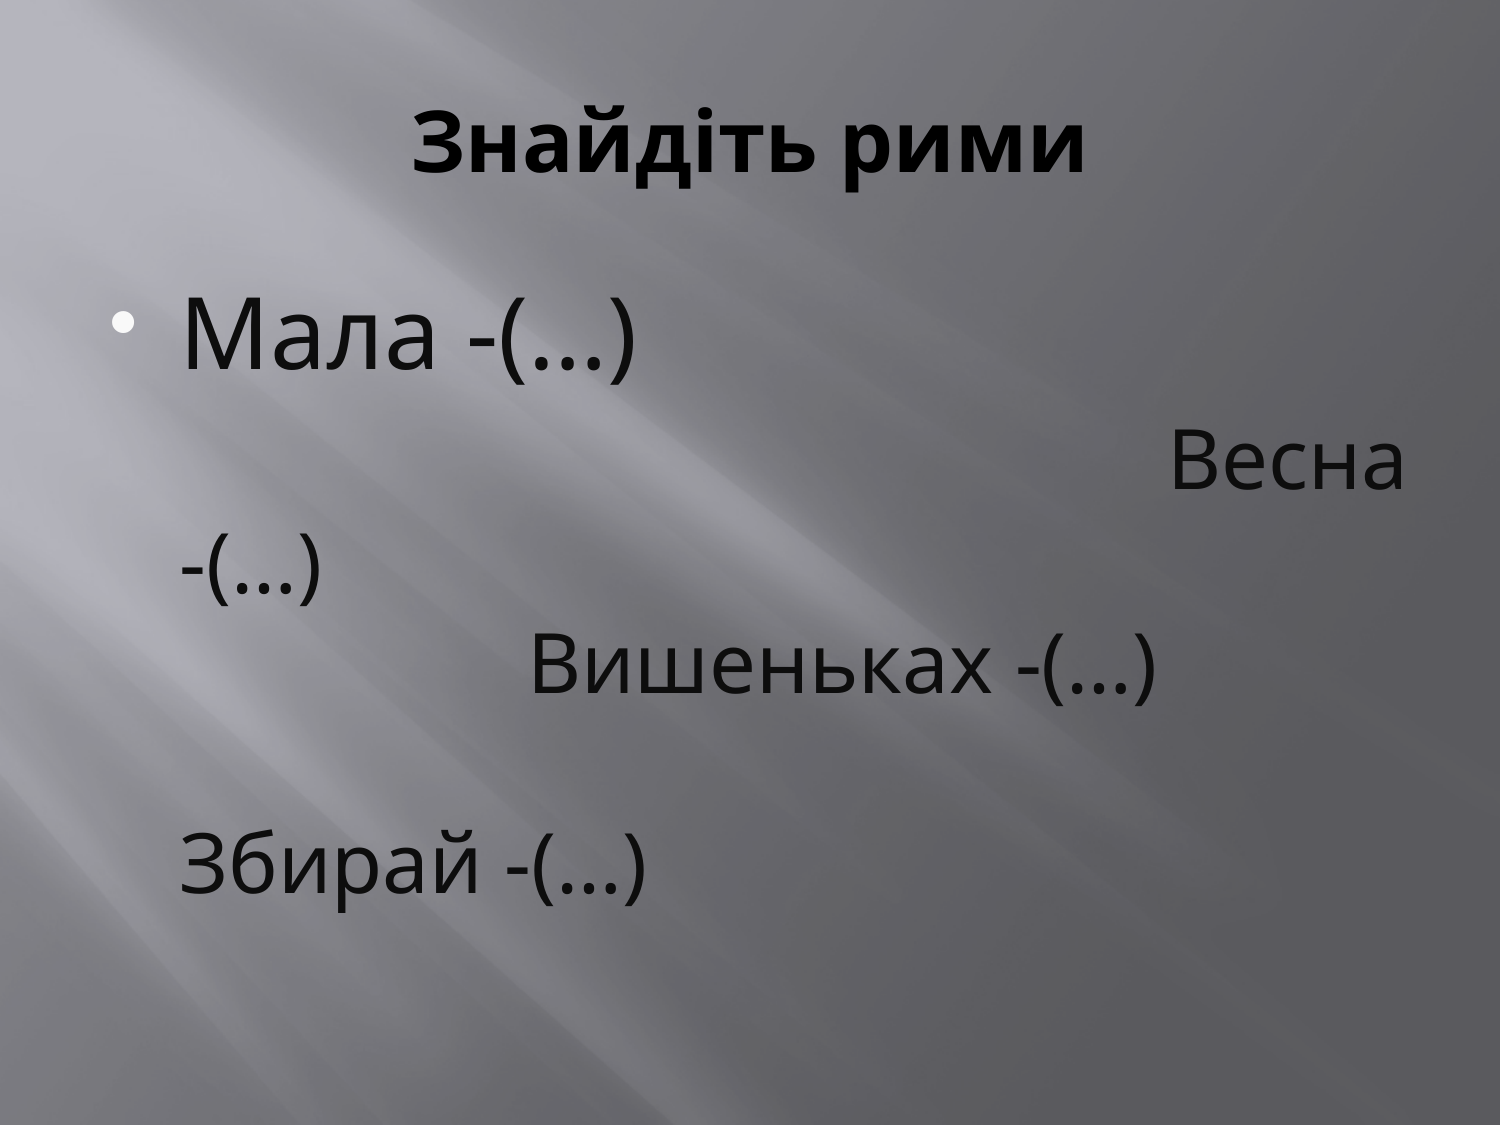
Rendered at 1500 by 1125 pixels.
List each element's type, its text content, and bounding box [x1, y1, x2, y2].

list Мала -(…) Весна -(…) Вишеньках -(…) Збирай -(…) [75, 262, 1425, 1035]
title Знайдіть рими [75, 45, 1425, 233]
